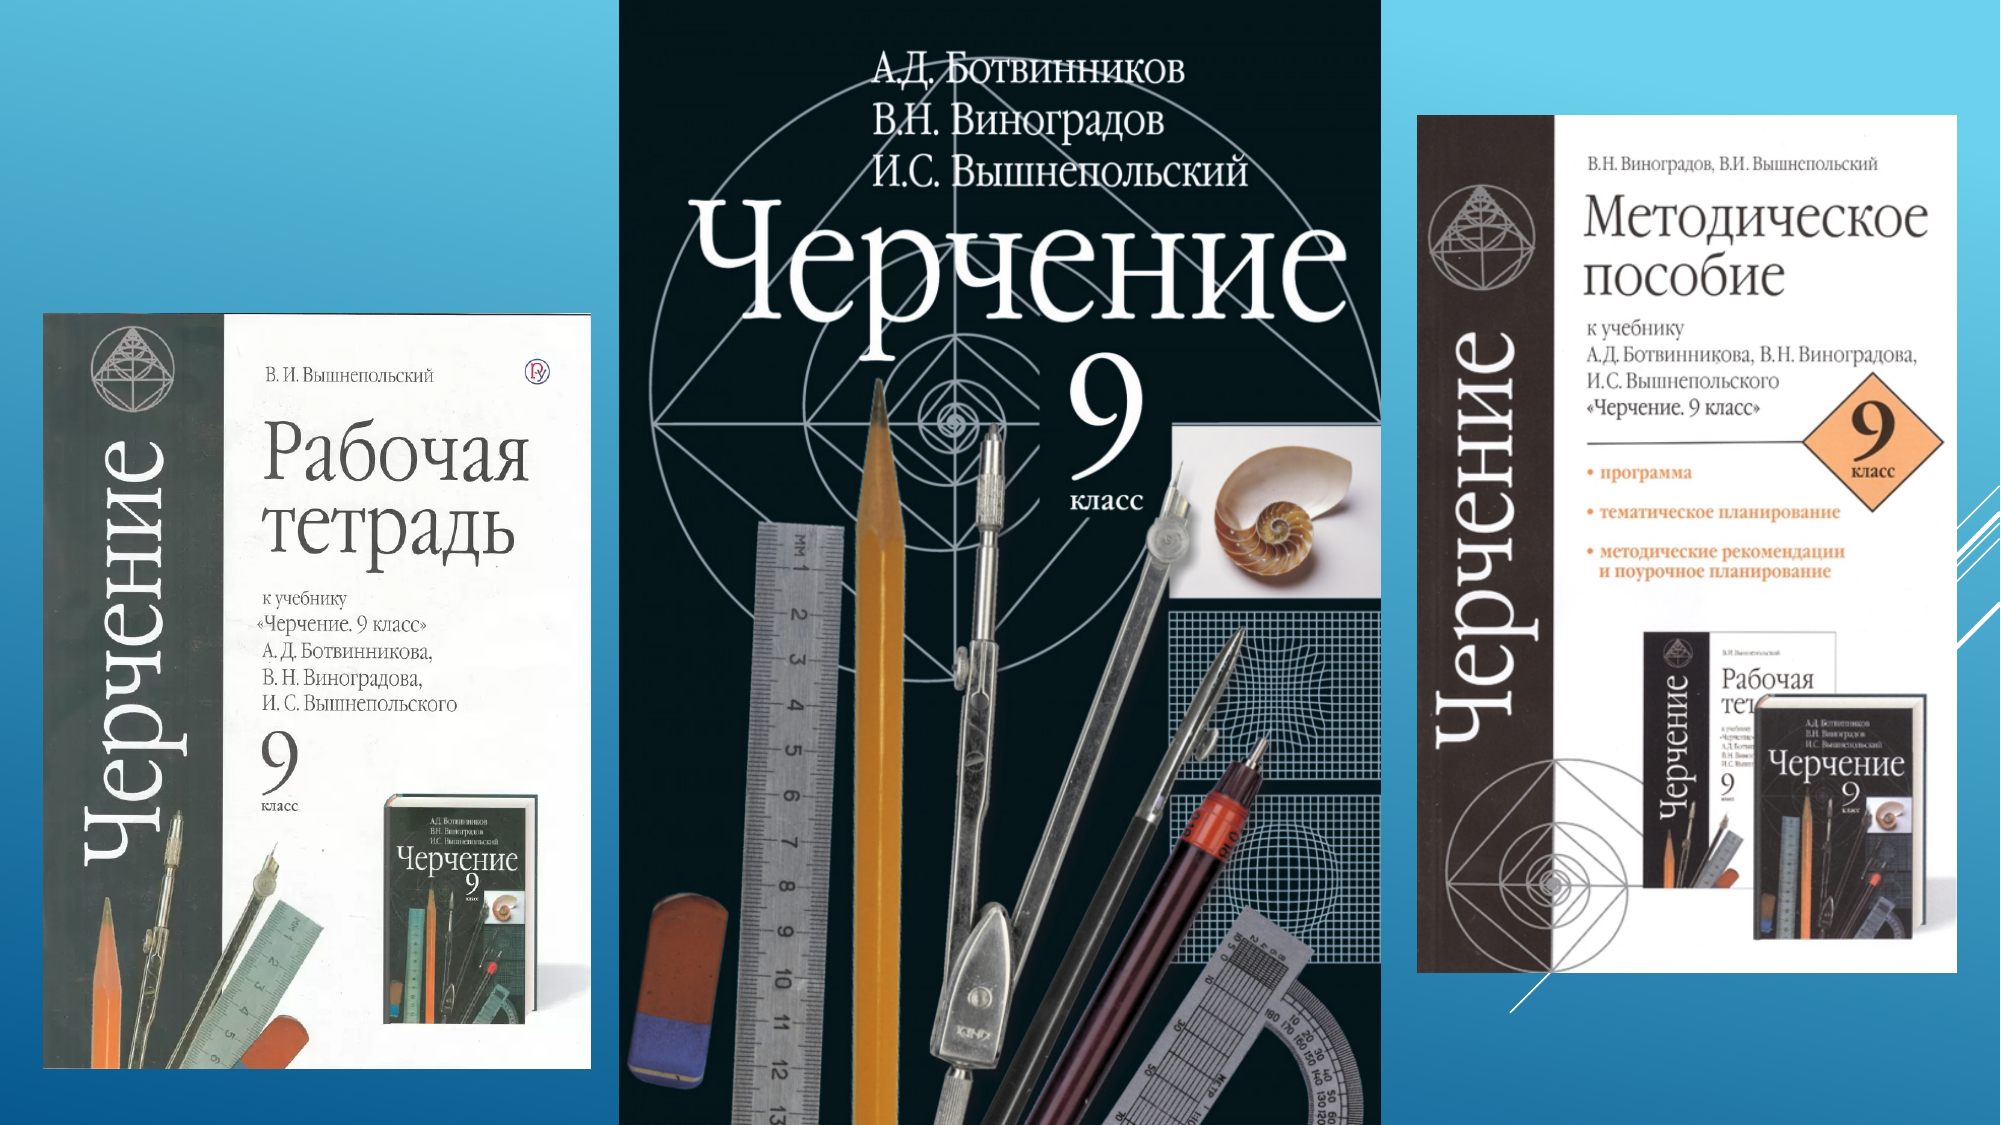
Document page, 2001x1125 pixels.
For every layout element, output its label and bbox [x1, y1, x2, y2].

list [1417, 115, 1957, 974]
list [43, 313, 591, 1070]
picture [619, 0, 1381, 1125]
